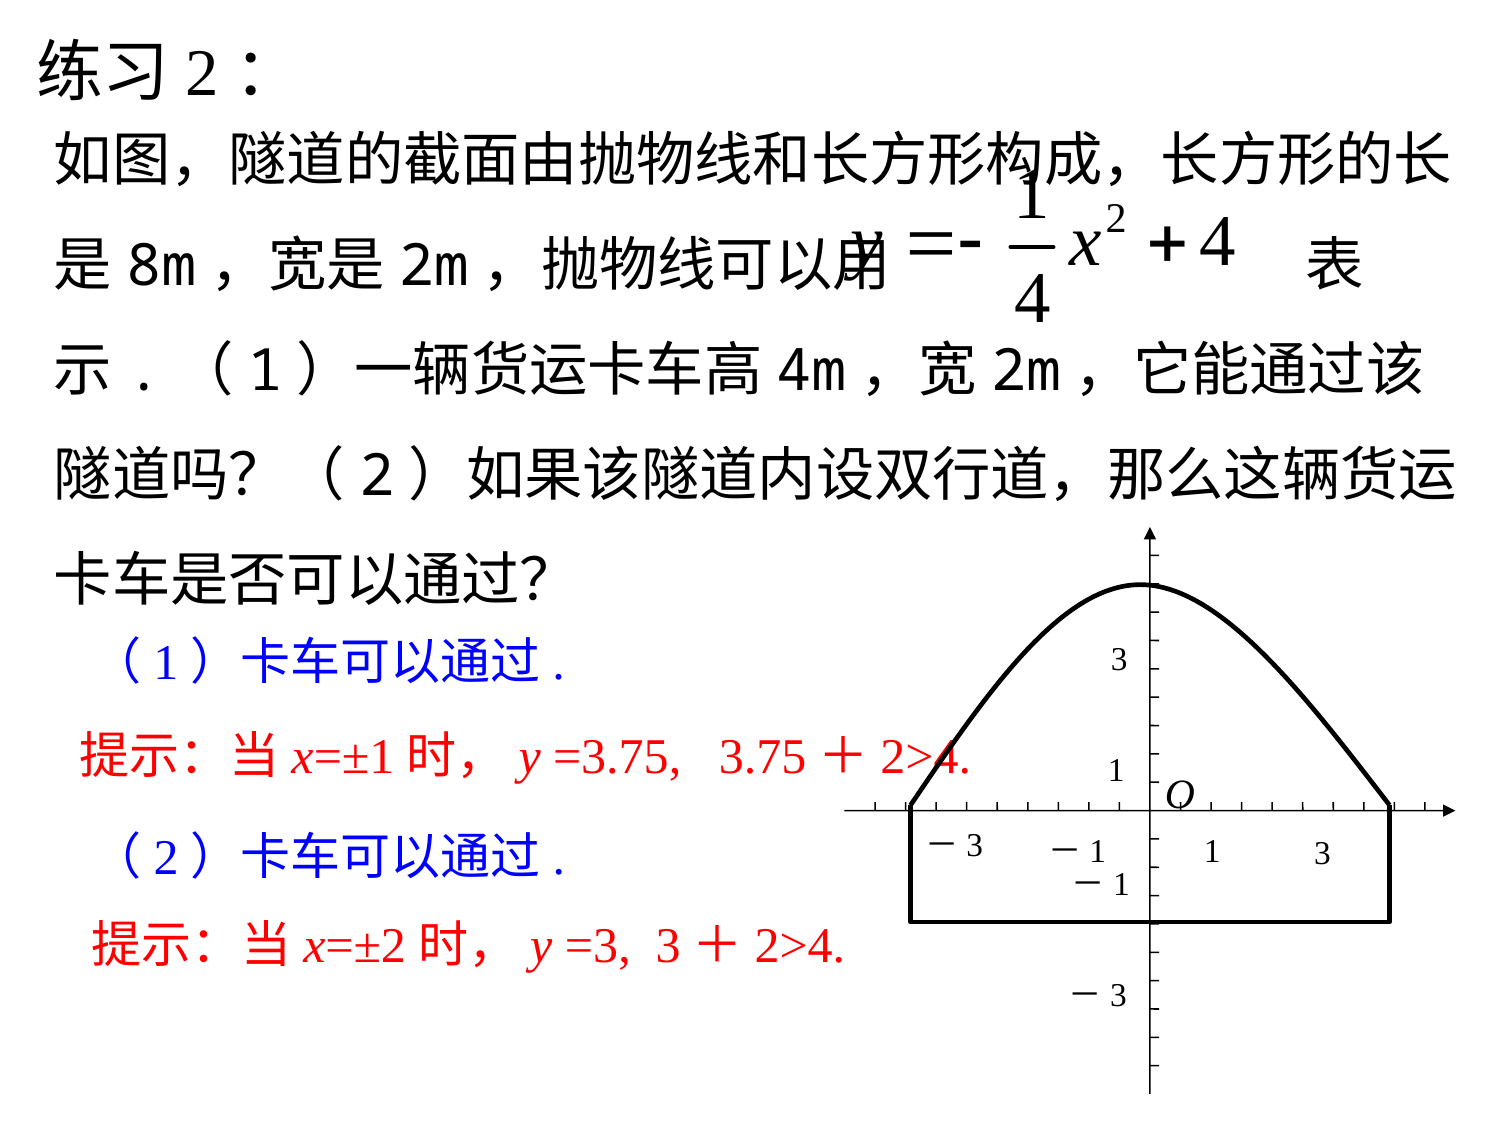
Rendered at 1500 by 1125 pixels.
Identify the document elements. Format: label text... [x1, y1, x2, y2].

text_box 提示：当x=±1时，y =3.75, 3.75＋2>4. [64, 686, 844, 792]
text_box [844, 526, 1465, 1094]
text_box （2）卡车可以通过. [76, 786, 750, 875]
text_box 提示：当x=±2时，y =3, 3＋2>4. [76, 875, 844, 981]
text_box （1）卡车可以通过. [76, 591, 798, 686]
text_box 练习2： [21, 0, 317, 117]
text_box 如图，隧道的截面由抛物线和长方形构成，长方形的长是8m，宽是2m，抛物线可以用 表示.（1）一辆货运卡车高4m，宽2m，它能通过该隧道吗？（2）如果该隧道内设双行道，那么这辆货运卡车是否可以通过？ [39, 79, 1475, 620]
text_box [832, 149, 1247, 339]
